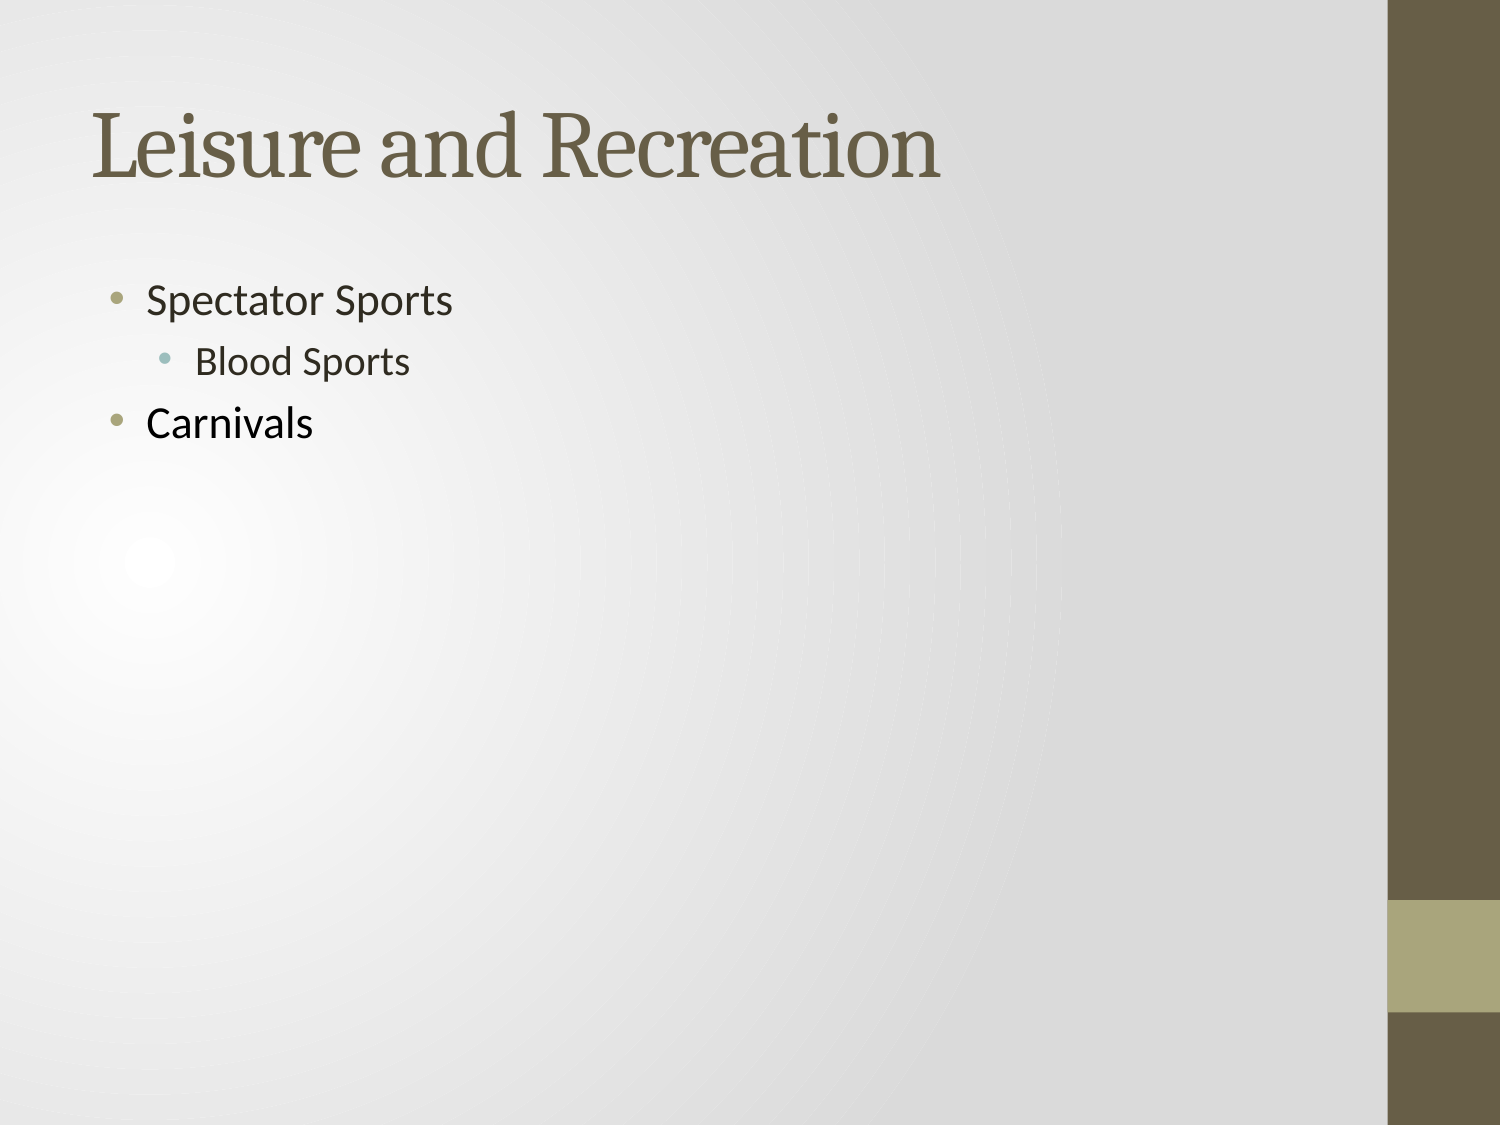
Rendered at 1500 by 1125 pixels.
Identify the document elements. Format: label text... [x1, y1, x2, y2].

title Leisure and Recreation [75, 45, 1325, 233]
list Spectator Sports Blood Sports Carnivals [75, 262, 1325, 1050]
